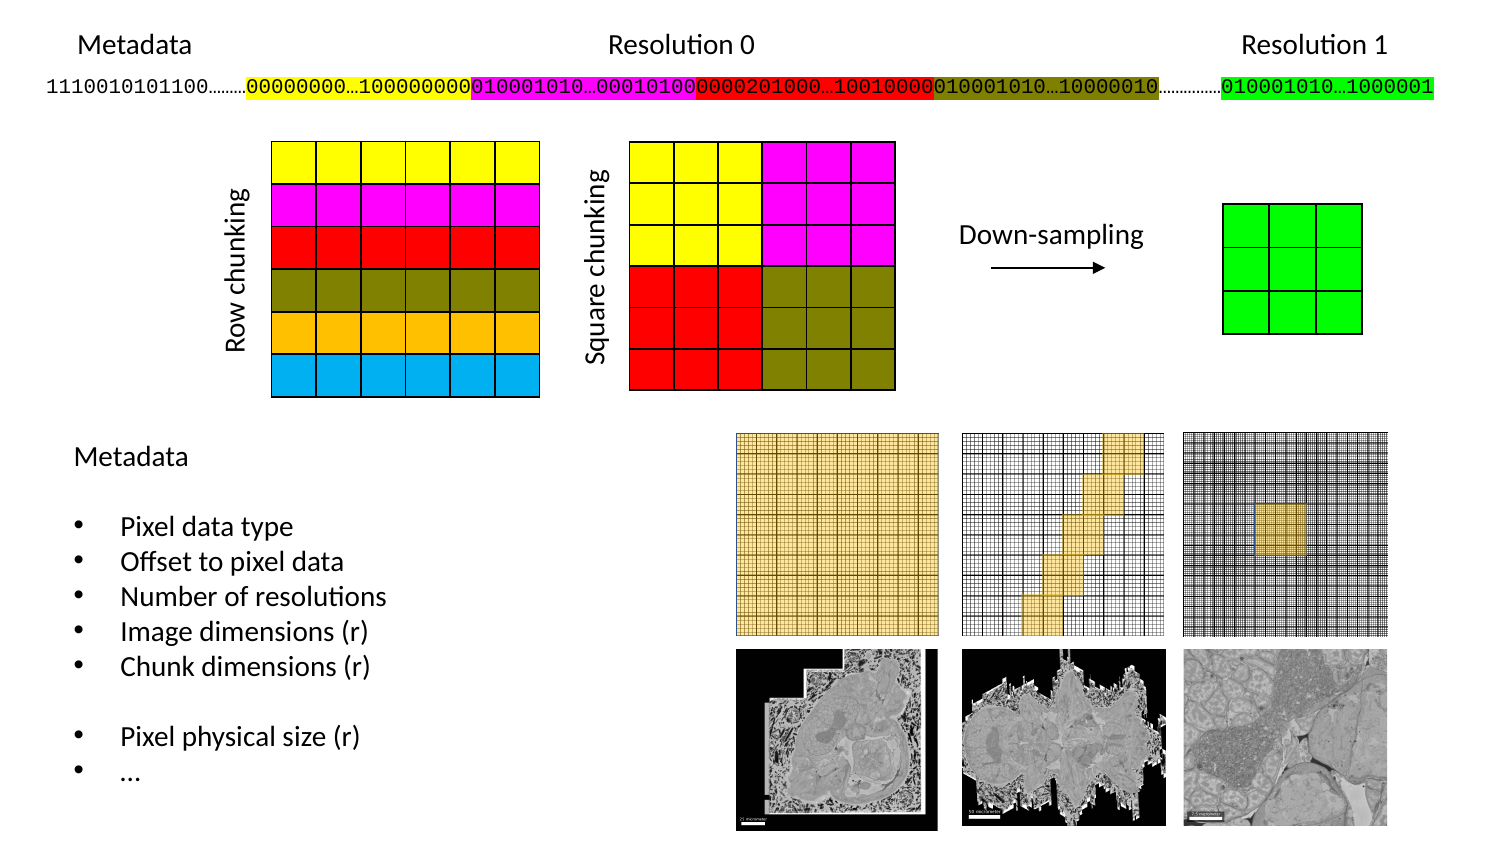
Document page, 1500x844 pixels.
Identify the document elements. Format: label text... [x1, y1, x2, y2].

table_cell [675, 267, 717, 307]
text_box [735, 432, 1388, 831]
table_cell [807, 308, 850, 348]
text_box 1110010101100………00000000…100000000010001010…000101000000201000…10010000010001010…10000010……………010001010…1000001 [31, 65, 1461, 106]
table_cell [406, 270, 449, 311]
table_cell [675, 184, 717, 224]
table_cell [451, 185, 494, 226]
text_box Metadata [62, 17, 208, 65]
text_box Resolution 1 [1226, 17, 1404, 68]
table_cell [362, 185, 405, 226]
table_cell [719, 184, 761, 224]
table_cell [719, 267, 761, 307]
table_cell [630, 226, 673, 265]
table_cell [272, 227, 315, 268]
table_cell [719, 308, 761, 348]
table_cell [1270, 292, 1315, 333]
table_cell [362, 227, 405, 268]
table_cell [406, 227, 449, 268]
table_cell [362, 355, 405, 396]
table_cell [763, 308, 806, 348]
table_cell [406, 355, 449, 396]
table_cell [451, 355, 494, 396]
table_cell [317, 355, 360, 396]
table_cell [1317, 248, 1361, 290]
table_cell [763, 350, 806, 389]
table_header [852, 143, 894, 182]
table_cell [272, 355, 315, 396]
table_cell [1270, 248, 1315, 290]
table_cell [496, 185, 539, 226]
table_cell [496, 270, 539, 311]
table_cell [362, 270, 405, 311]
table_cell [807, 350, 850, 389]
table_header [362, 142, 405, 183]
table_cell [852, 350, 894, 389]
table_cell [630, 184, 673, 224]
table_cell [406, 185, 449, 226]
table_cell [852, 267, 894, 307]
table_cell [317, 313, 360, 353]
table_cell [763, 184, 806, 224]
table_cell [496, 355, 539, 396]
table_cell [719, 226, 761, 265]
table_cell [496, 313, 539, 353]
table_cell [406, 313, 449, 353]
table_cell [852, 308, 894, 348]
table_header [1317, 205, 1361, 247]
table_cell [807, 184, 850, 224]
table_cell [630, 308, 673, 348]
text_box Metadata Pixel data type Offset to pixel data Number of resolutions Image dimensions (r) Chunk dimensions (r) Pixel physical size (r) … [58, 429, 571, 830]
table_cell [675, 350, 717, 389]
table_header [630, 143, 673, 182]
table_cell [675, 308, 717, 348]
table_cell [317, 270, 360, 311]
table_header [317, 142, 360, 183]
table_header [763, 143, 806, 182]
table_cell [763, 226, 806, 265]
text_box Row chunking [207, 145, 258, 397]
table_header [272, 142, 315, 183]
table_cell [675, 226, 717, 265]
table_cell [496, 227, 539, 268]
table_cell [1317, 292, 1361, 333]
table_cell [1224, 292, 1268, 333]
text_box Square chunking [567, 106, 618, 429]
table_cell [763, 267, 806, 307]
table_header [719, 143, 761, 182]
table_cell [630, 267, 673, 307]
table_cell [272, 313, 315, 353]
table_header [451, 142, 494, 183]
table_header [1270, 205, 1315, 247]
table_header [1224, 205, 1268, 247]
table_header [807, 143, 850, 182]
table_cell [852, 184, 894, 224]
table_header [406, 142, 449, 183]
table_cell [317, 227, 360, 268]
table_cell [451, 270, 494, 311]
table_cell [451, 313, 494, 353]
text_box Resolution 0 [593, 17, 771, 65]
table_header [675, 143, 717, 182]
table_cell [317, 185, 360, 226]
table_cell [719, 350, 761, 389]
table_cell [807, 226, 850, 265]
table_cell [451, 227, 494, 268]
text_box Down-sampling [918, 207, 1185, 258]
table_cell [272, 185, 315, 226]
table_cell [630, 350, 673, 389]
table_cell [362, 313, 405, 353]
table_cell [807, 267, 850, 307]
table_cell [852, 226, 894, 265]
table_header [496, 142, 539, 183]
table_cell [1224, 248, 1268, 290]
table_cell [272, 270, 315, 311]
